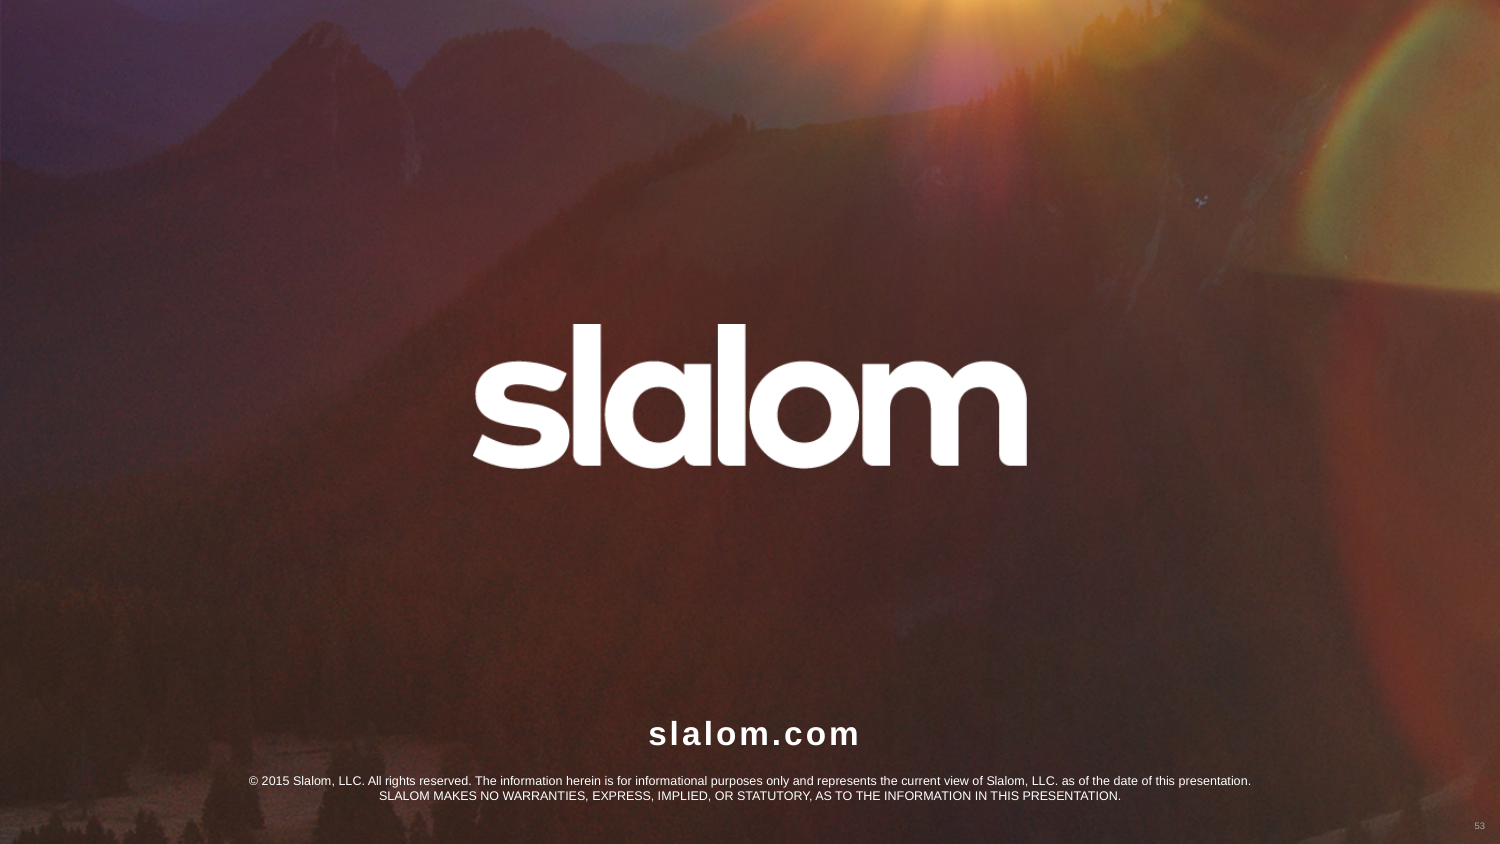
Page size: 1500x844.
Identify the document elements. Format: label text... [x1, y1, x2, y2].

picture [0, 0, 1500, 844]
slide_number 53 [1149, 813, 1500, 838]
